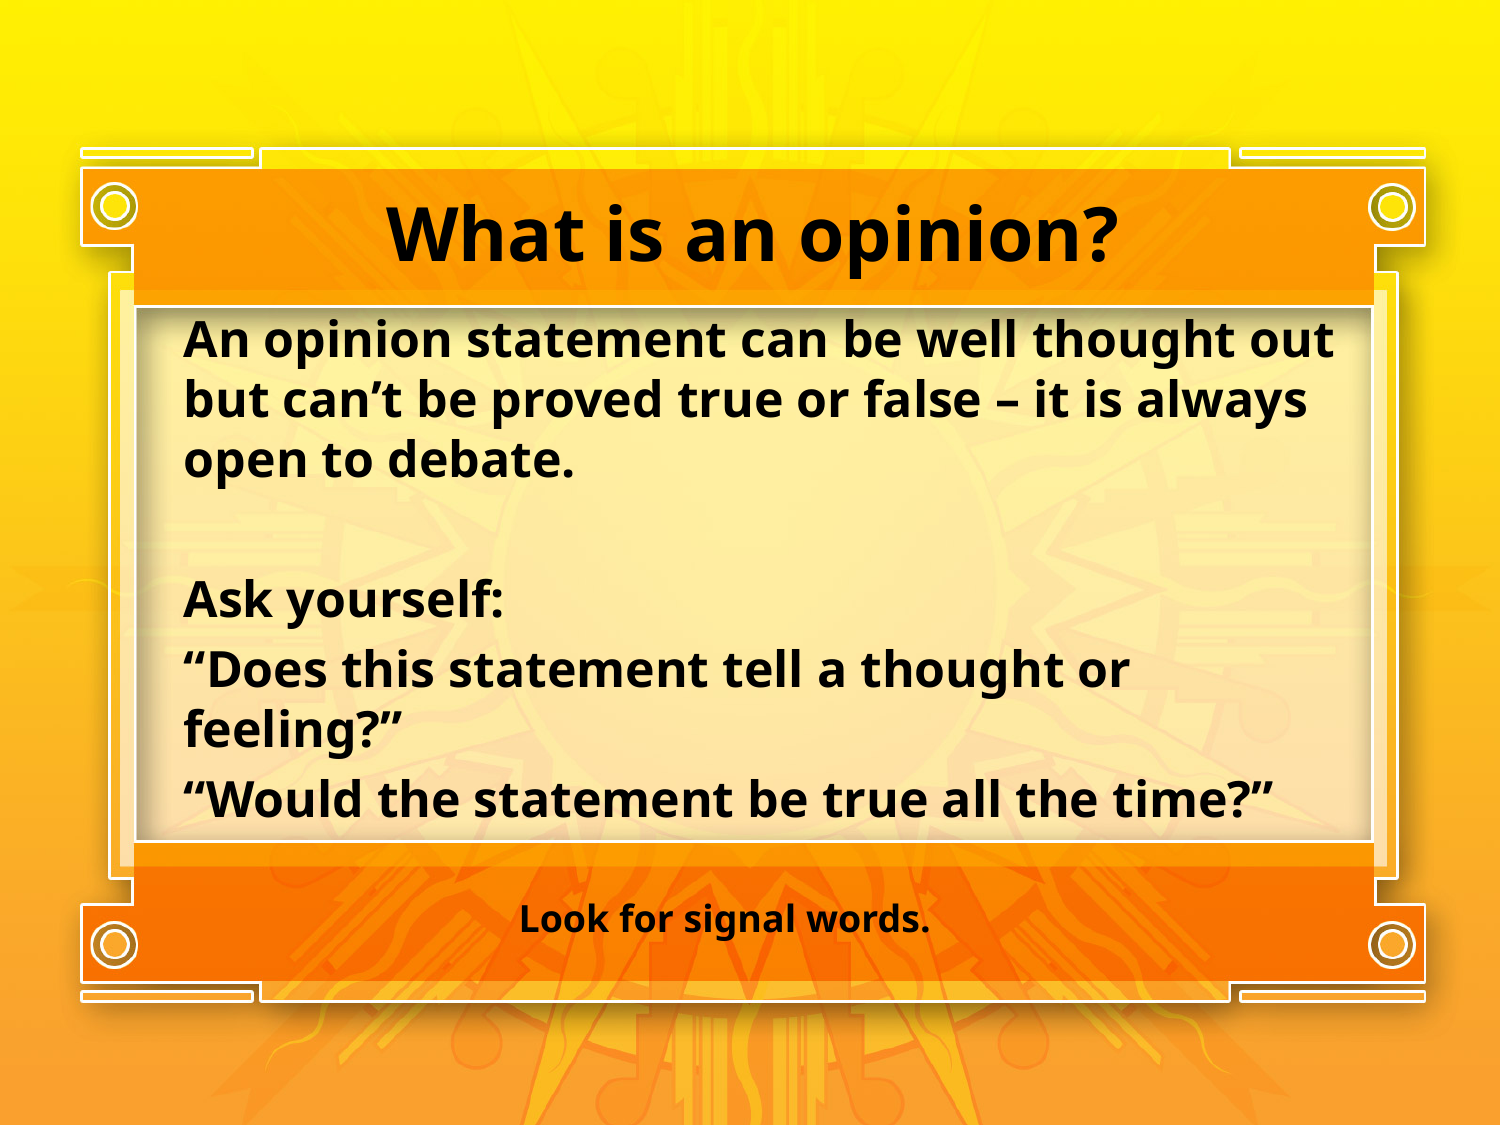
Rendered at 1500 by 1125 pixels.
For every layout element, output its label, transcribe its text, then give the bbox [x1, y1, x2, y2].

list An opinion statement can be well thought out but can’t be proved true or false – it is always open to debate. Ask yourself: “Does this statement tell a thought or feeling?” “Would the statement be true all the time?” [112, 299, 1363, 863]
text_box Look for signal words. [187, 887, 1263, 948]
title What is an opinion? [74, 162, 1451, 301]
picture [0, 0, 1500, 1125]
